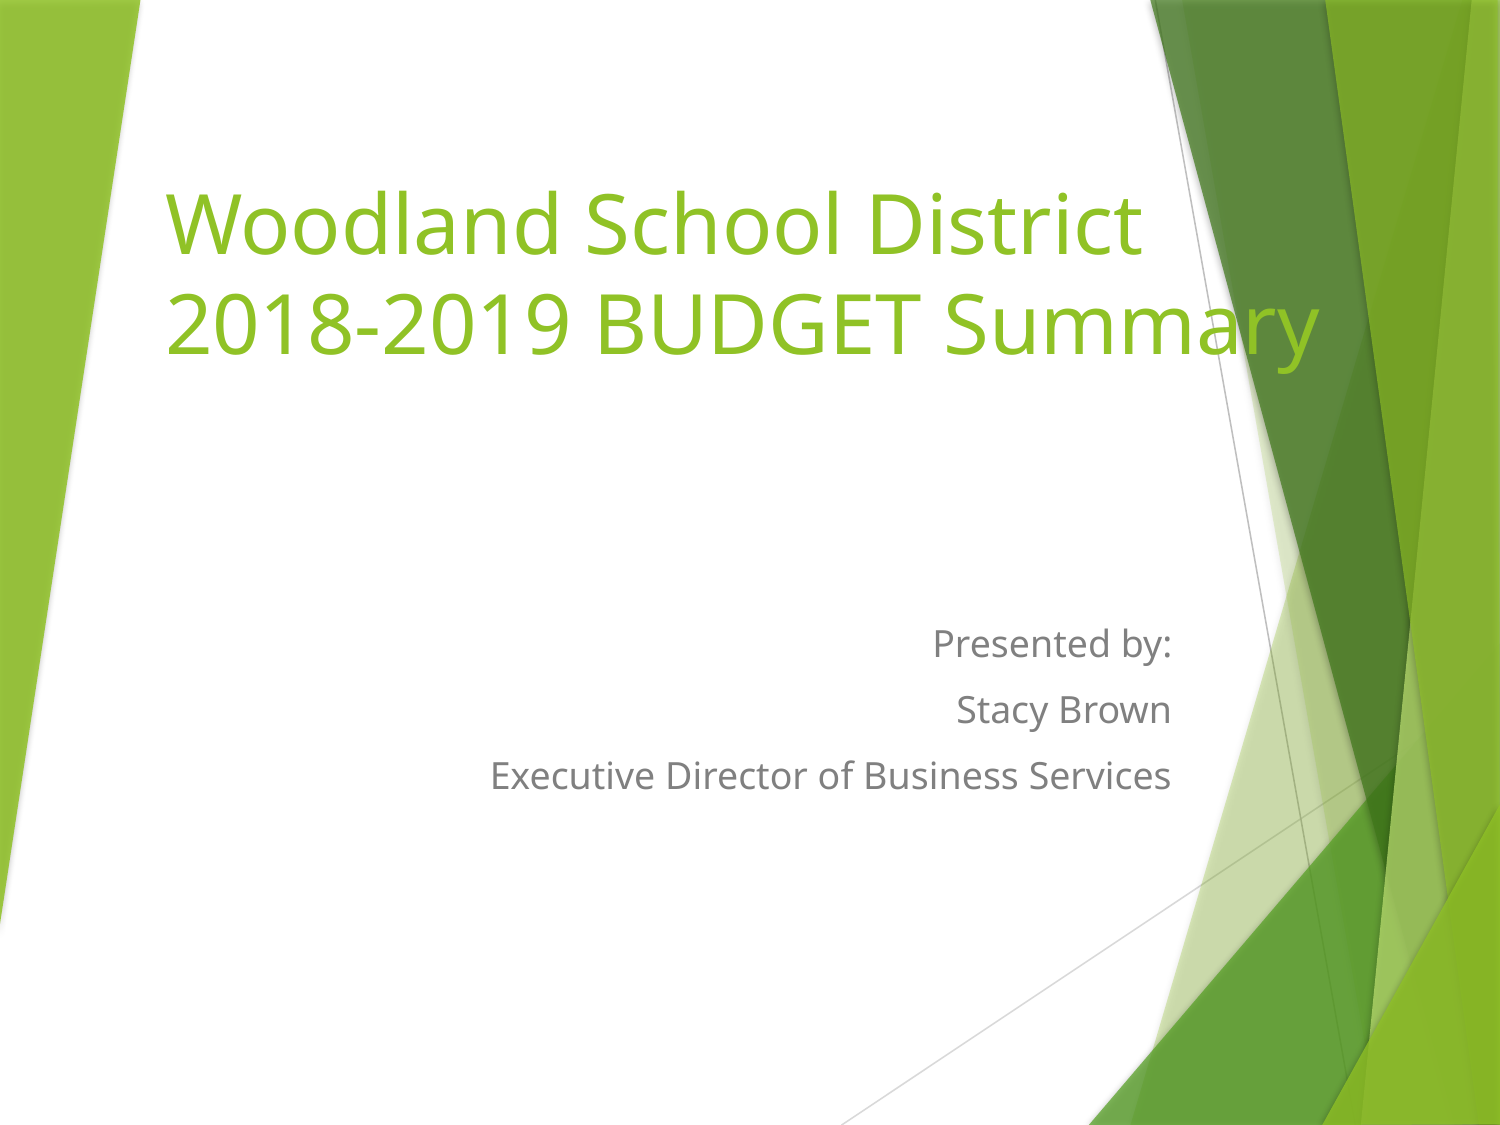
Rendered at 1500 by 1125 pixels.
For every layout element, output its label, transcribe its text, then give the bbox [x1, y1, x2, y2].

title Woodland School District 2018-2019 BUDGET Summary [150, 137, 1500, 379]
subtitle Presented by: Stacy Brown Executive Director of Business Services [425, 612, 1188, 900]
